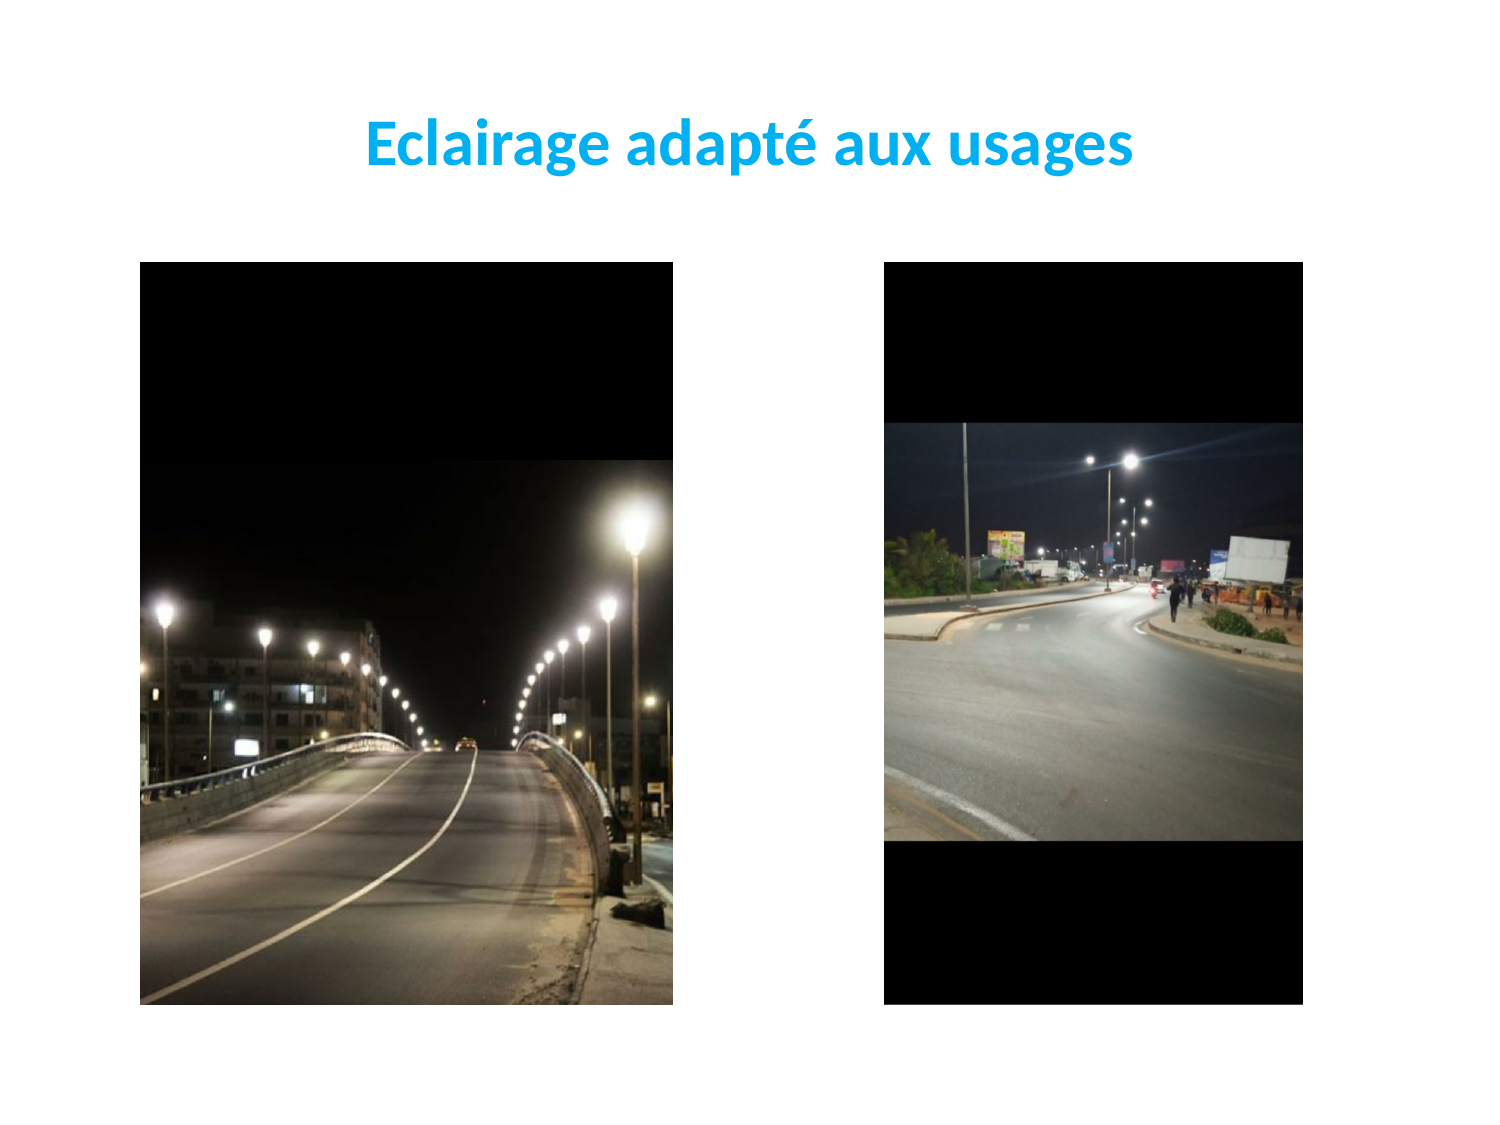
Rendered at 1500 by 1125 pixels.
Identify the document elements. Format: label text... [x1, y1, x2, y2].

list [884, 262, 1304, 1006]
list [139, 262, 673, 1006]
title Eclairage adapté aux usages [75, 45, 1425, 233]
